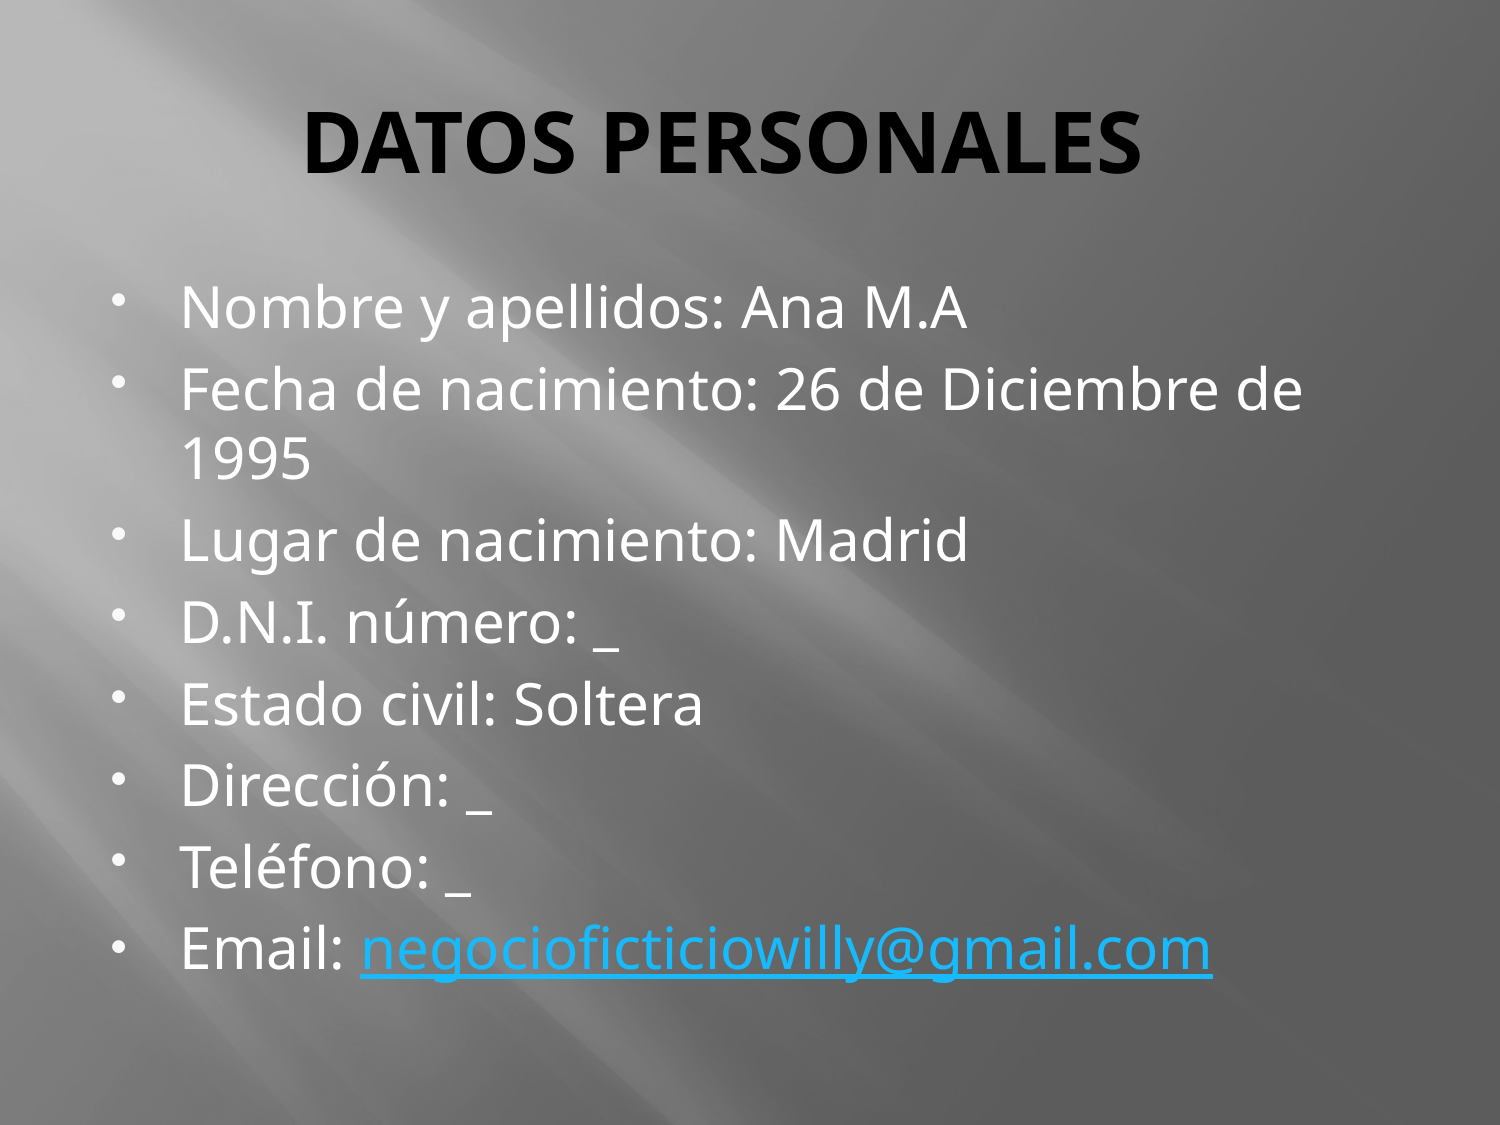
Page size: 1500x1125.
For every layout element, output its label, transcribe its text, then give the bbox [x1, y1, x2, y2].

list Nombre y apellidos: Ana M.A Fecha de nacimiento: 26 de Diciembre de 1995 Lugar de nacimiento: Madrid D.N.I. número: _ Estado civil: Soltera Dirección: _ Teléfono: _ Email: negocioficticiowilly@gmail.com [75, 262, 1425, 1035]
title DATOS PERSONALES [75, 45, 1425, 233]
